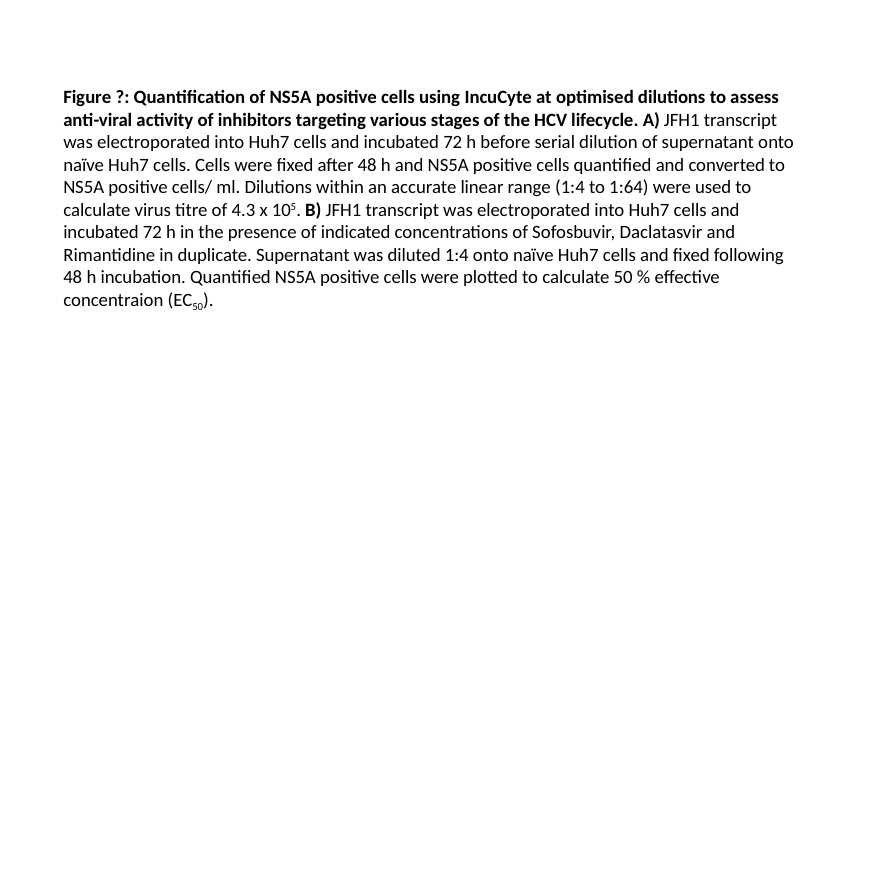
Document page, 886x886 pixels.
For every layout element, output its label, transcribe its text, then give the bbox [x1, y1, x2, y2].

title Figure ?: Quantification of NS5A positive cells using IncuCyte at optimised dilutions to assess anti-viral activity of inhibitors targeting various stages of the HCV lifecycle. A) JFH1 transcript was electroporated into Huh7 cells and incubated 72 h before serial dilution of supernatant onto naïve Huh7 cells. Cells were fixed after 48 h and NS5A positive cells quantified and converted to NS5A positive cells/ ml. Dilutions within an accurate linear range (1:4 to 1:64) were used to calculate virus titre of 4.3 x 105. B) JFH1 transcript was electroporated into Huh7 cells and incubated 72 h in the presence of indicated concentrations of Sofosbuvir, Daclatasvir and Rimantidine in duplicate. Supernatant was diluted 1:4 onto naïve Huh7 cells and fixed following 48 h incubation. Quantified NS5A positive cells were plotted to calculate 50 % effective concentraion (EC50). [53, 64, 807, 408]
